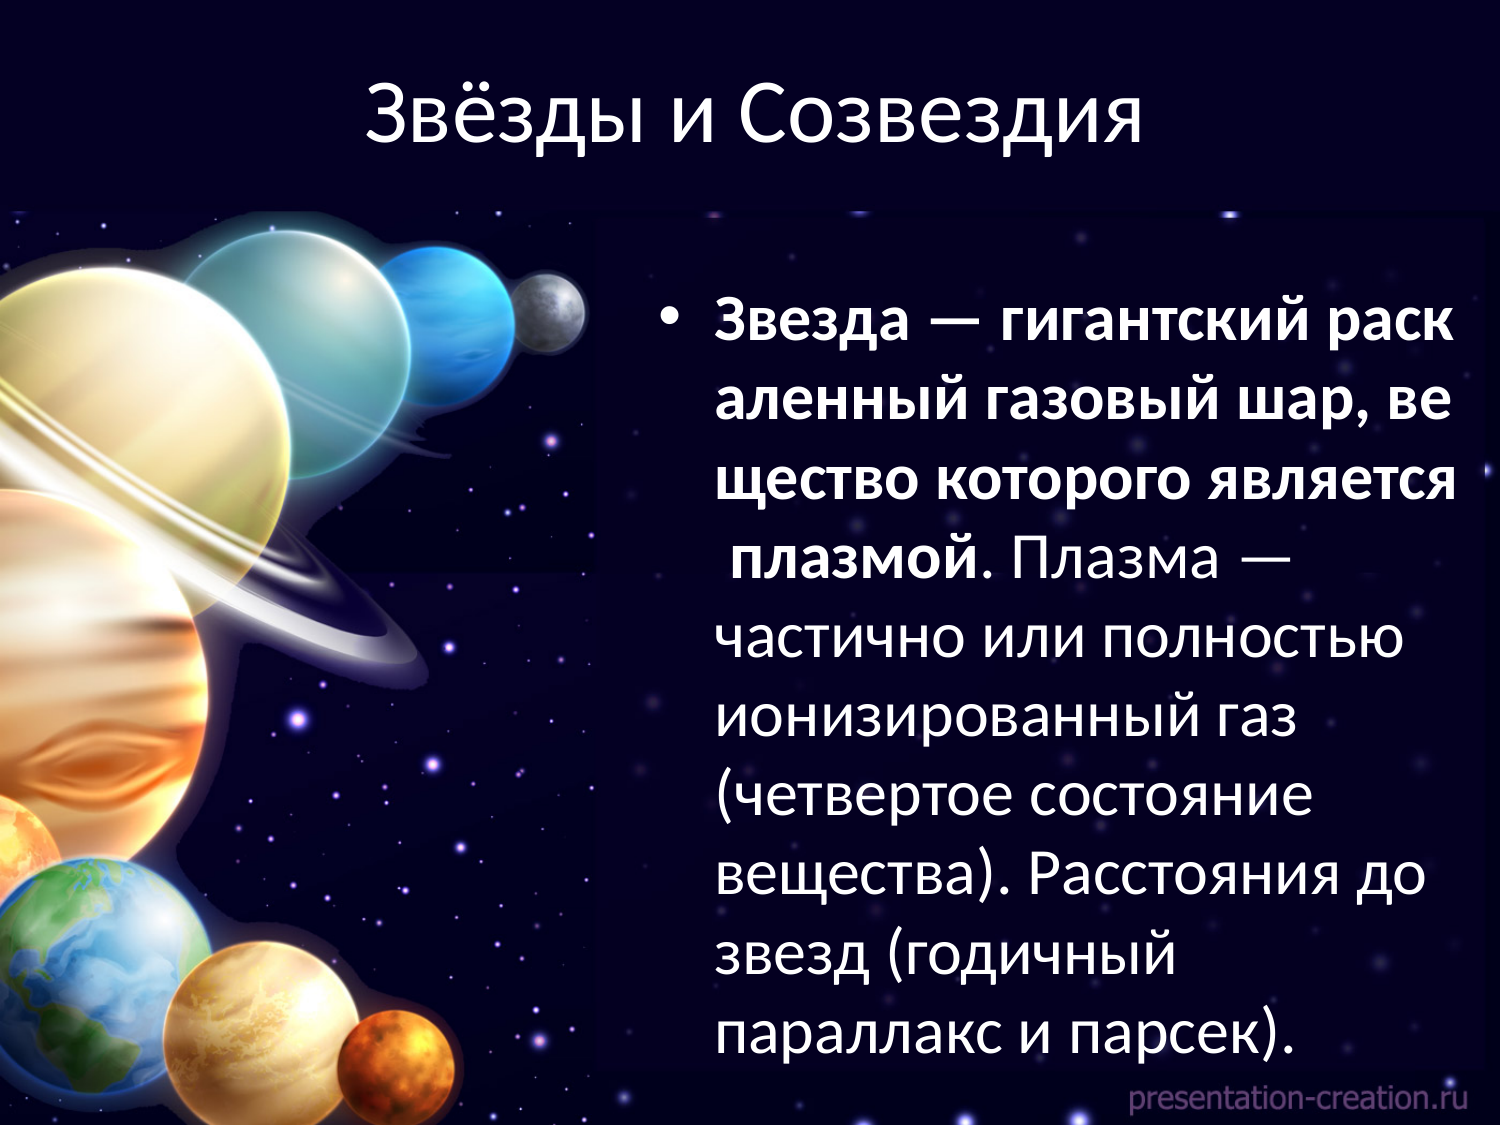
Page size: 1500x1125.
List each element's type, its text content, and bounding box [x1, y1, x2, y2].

picture [0, 0, 1500, 1125]
list Звезда — гигантский раскаленный газовый шар, вещество которого является плазмой. Плазма — частично или полностью ионизированный газ (четвертое состояние вещества). Расстояния до звезд (годичный параллакс и парсек). [643, 267, 1483, 1083]
title Звёзды и Созвездия [41, 8, 1471, 204]
